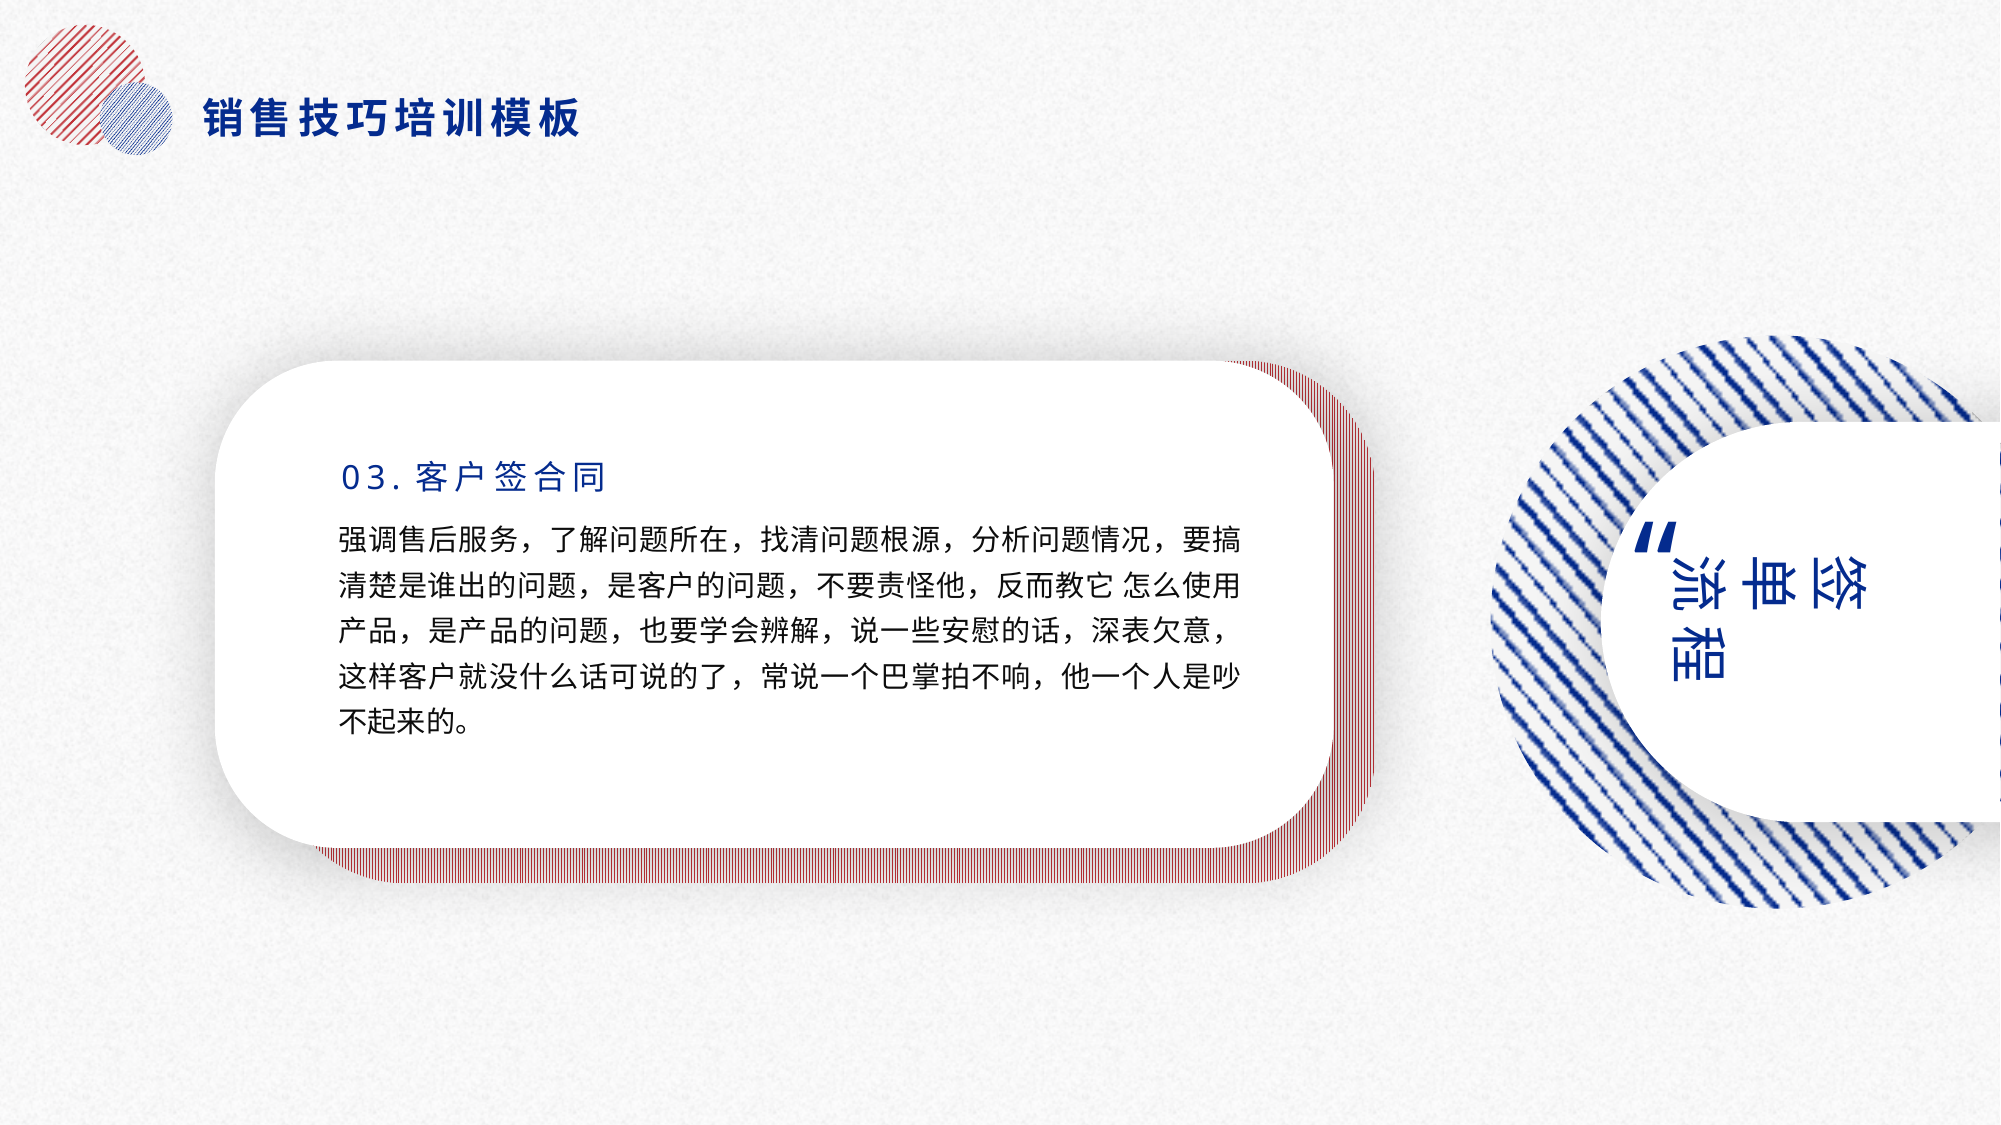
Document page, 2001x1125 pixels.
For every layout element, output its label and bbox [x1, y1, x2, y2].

text_box [1490, 335, 2000, 909]
picture [24, 24, 173, 156]
text_box [214, 360, 1376, 884]
